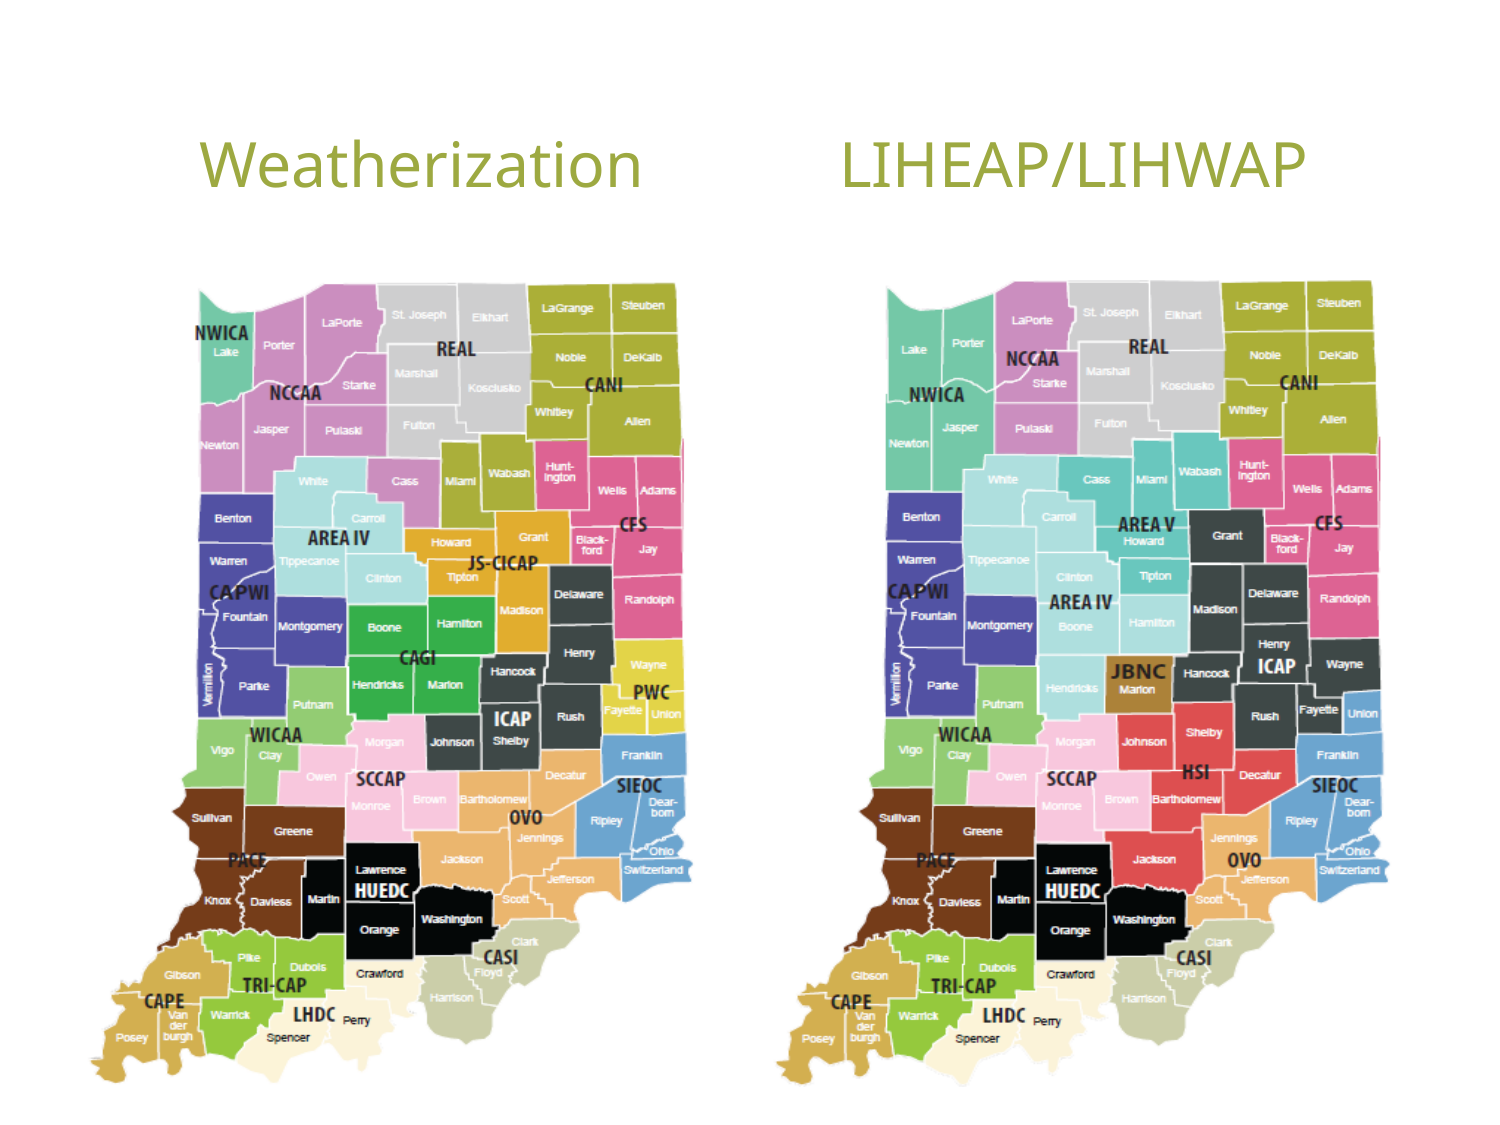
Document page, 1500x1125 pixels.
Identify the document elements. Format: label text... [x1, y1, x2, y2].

title Weatherization LIHEAP/LIHWAP [103, 58, 1397, 276]
picture [81, 275, 709, 1095]
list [762, 263, 1400, 1095]
